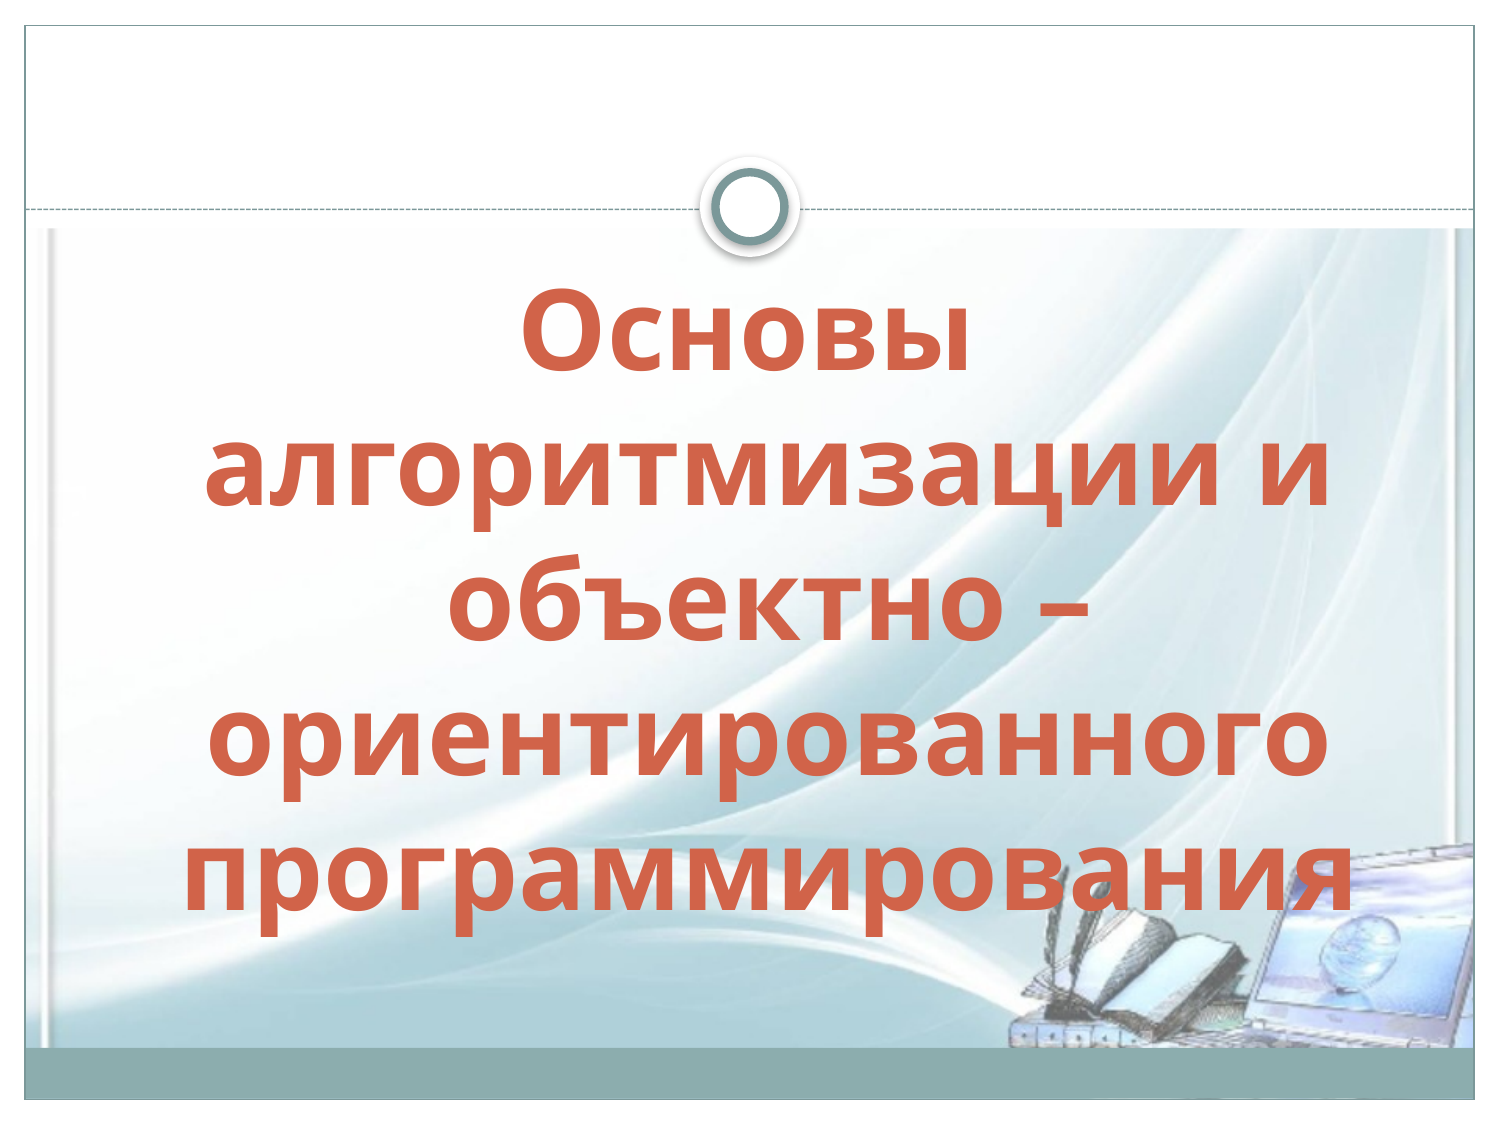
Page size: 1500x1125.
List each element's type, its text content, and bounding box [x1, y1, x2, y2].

picture [26, 229, 1473, 1047]
list Основы алгоритмизации и объектно – ориентированного программирования [49, 250, 1445, 1001]
